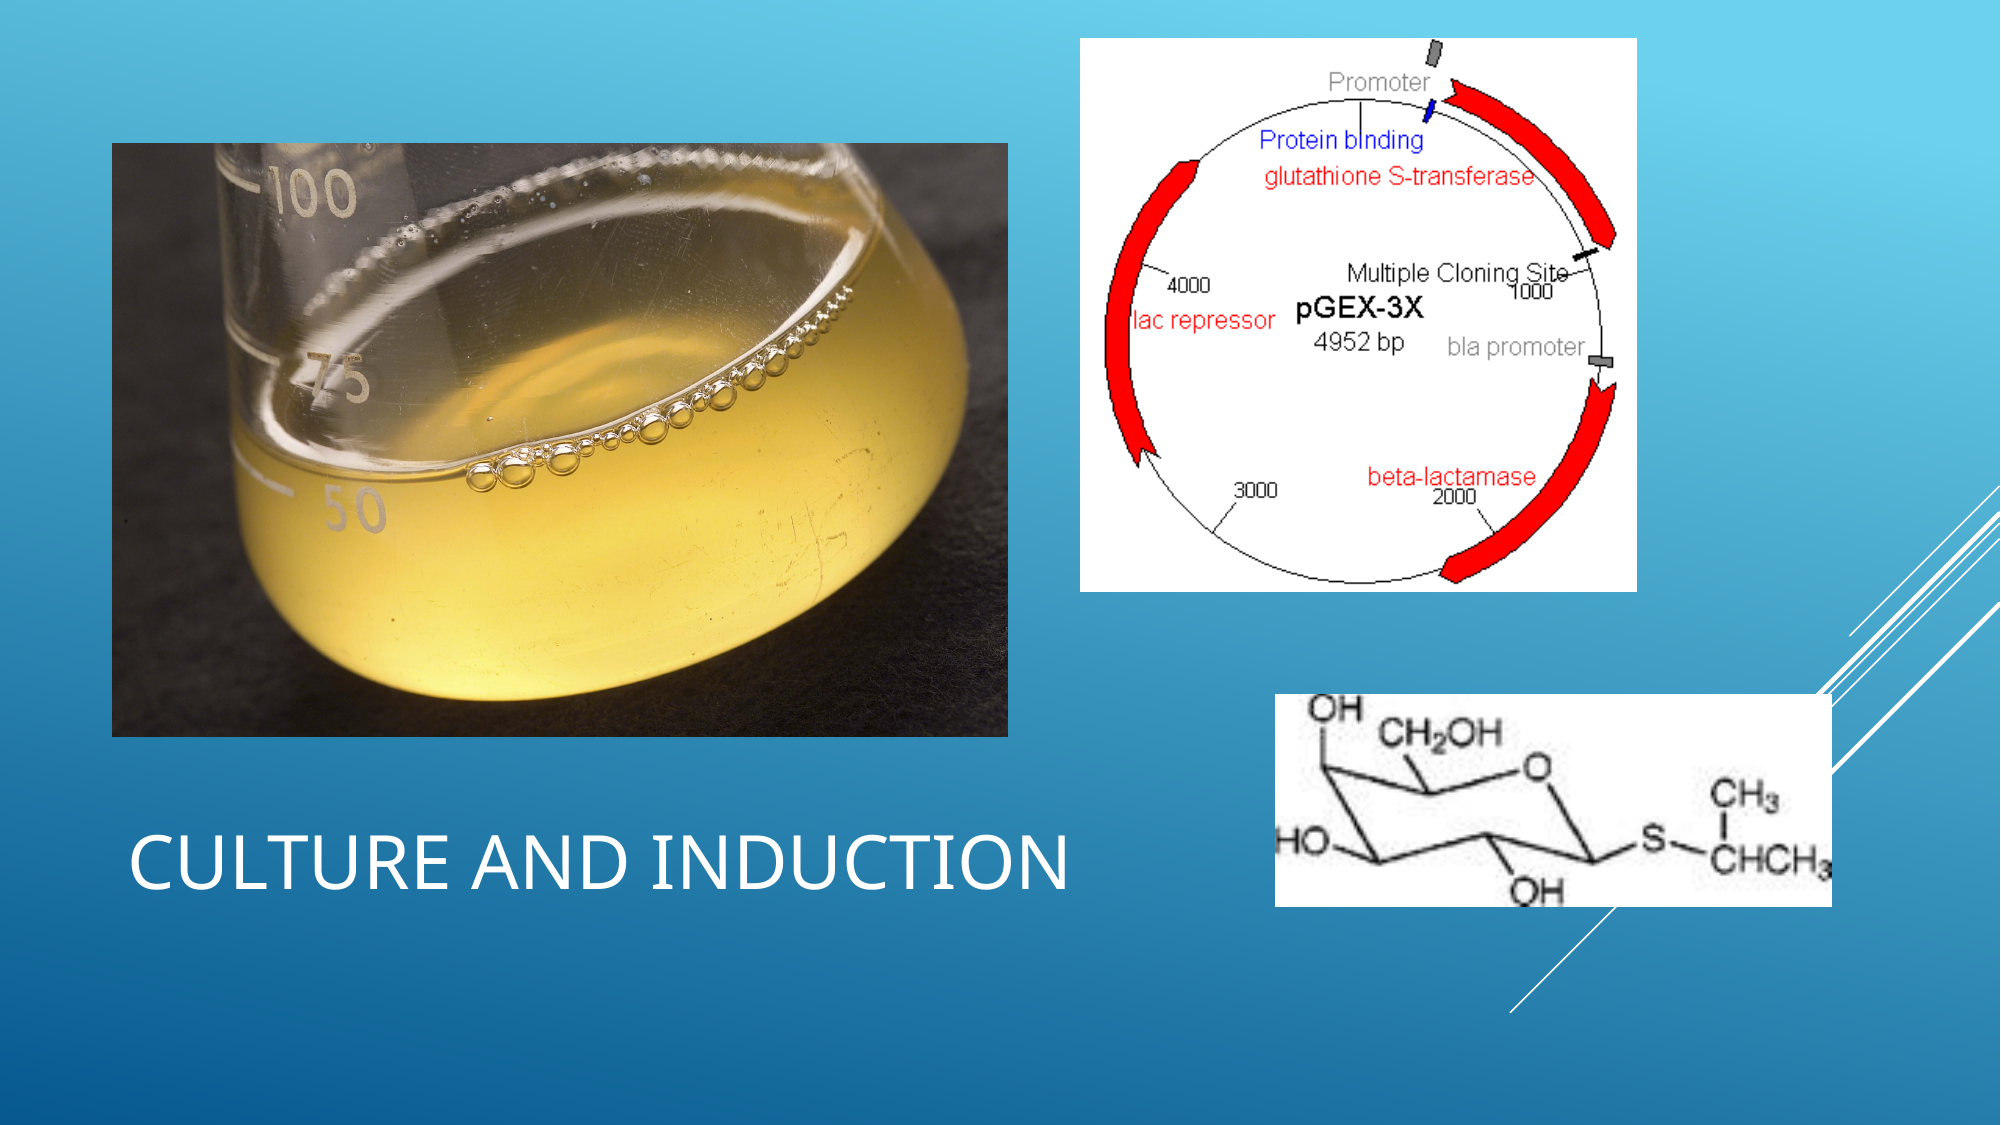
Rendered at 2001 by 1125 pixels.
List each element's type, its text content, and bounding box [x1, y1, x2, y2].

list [111, 142, 1008, 737]
title Culture and induction [112, 736, 1513, 984]
picture [1080, 38, 1637, 592]
picture [1275, 693, 1833, 907]
